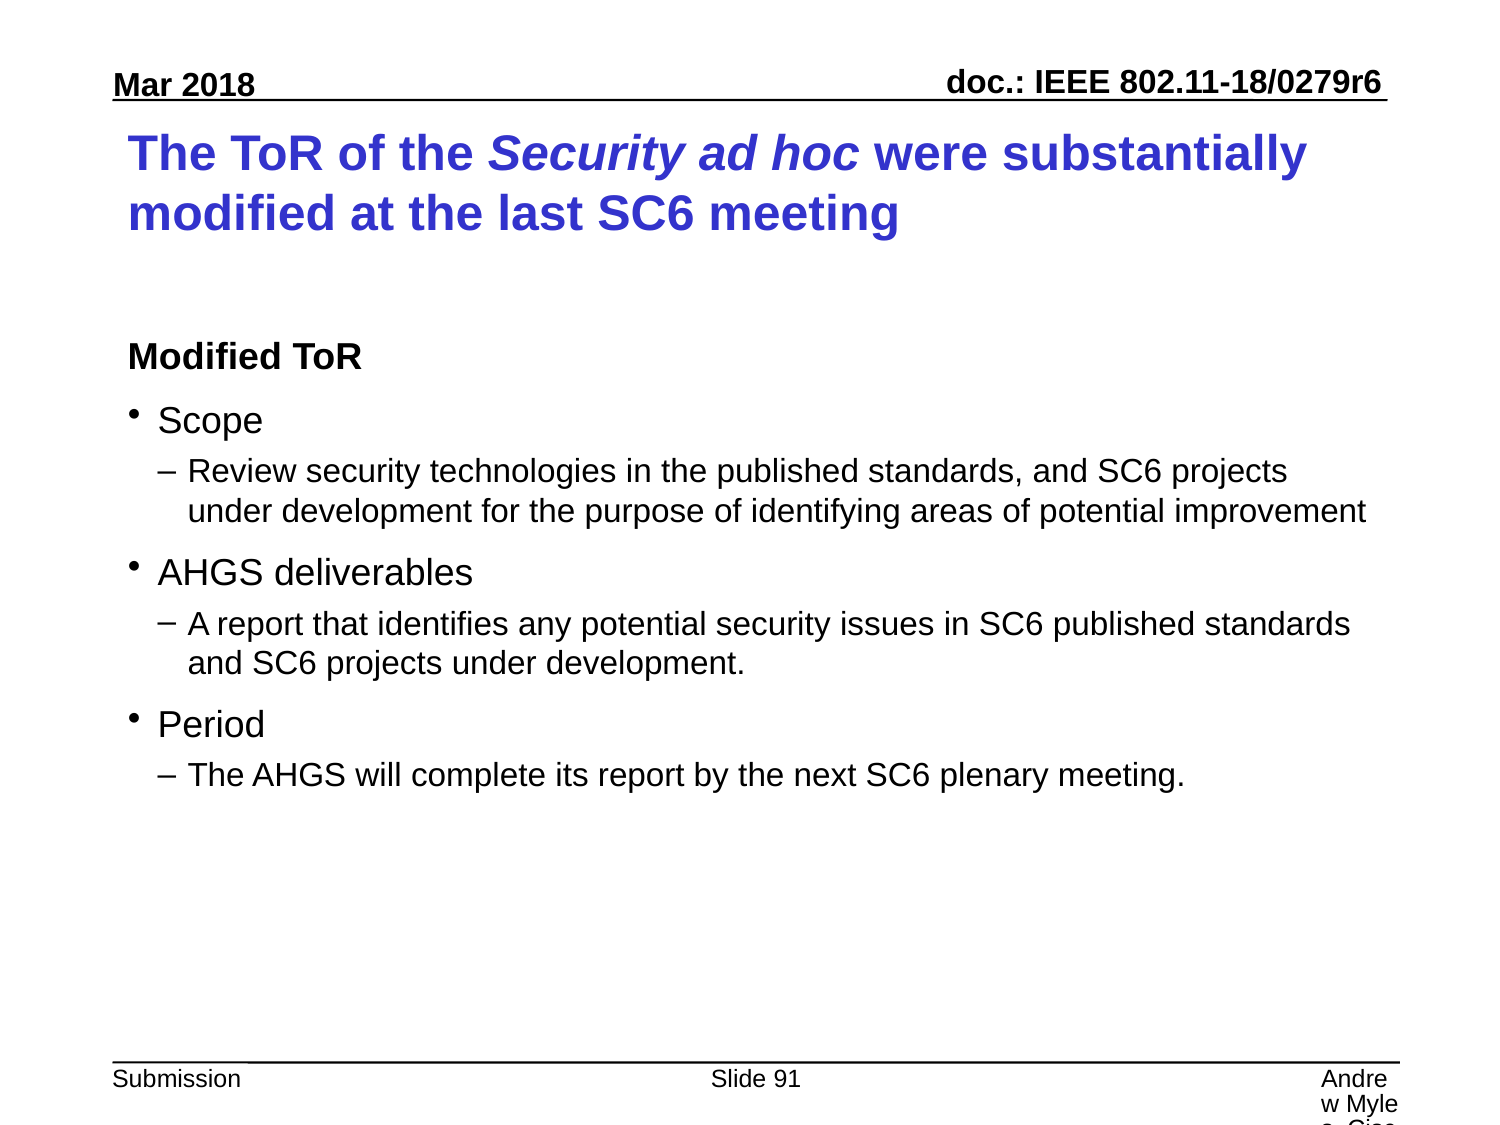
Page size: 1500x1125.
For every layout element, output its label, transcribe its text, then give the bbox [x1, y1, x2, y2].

slide_number Slide 91 [709, 1061, 803, 1093]
list Modified ToR Scope Review security technologies in the published standards, and SC6 projects under development for the purpose of identifying areas of potential improvement AHGS deliverables A report that identifies any potential security issues in SC6 published standards and SC6 projects under development. Period The AHGS will complete its report by the next SC6 plenary meeting. [112, 324, 1388, 1000]
title The ToR of the Security ad hoc were substantially modified at the last SC6 meeting [112, 112, 1388, 288]
footer Andrew Myles, Cisco [1320, 1061, 1402, 1093]
